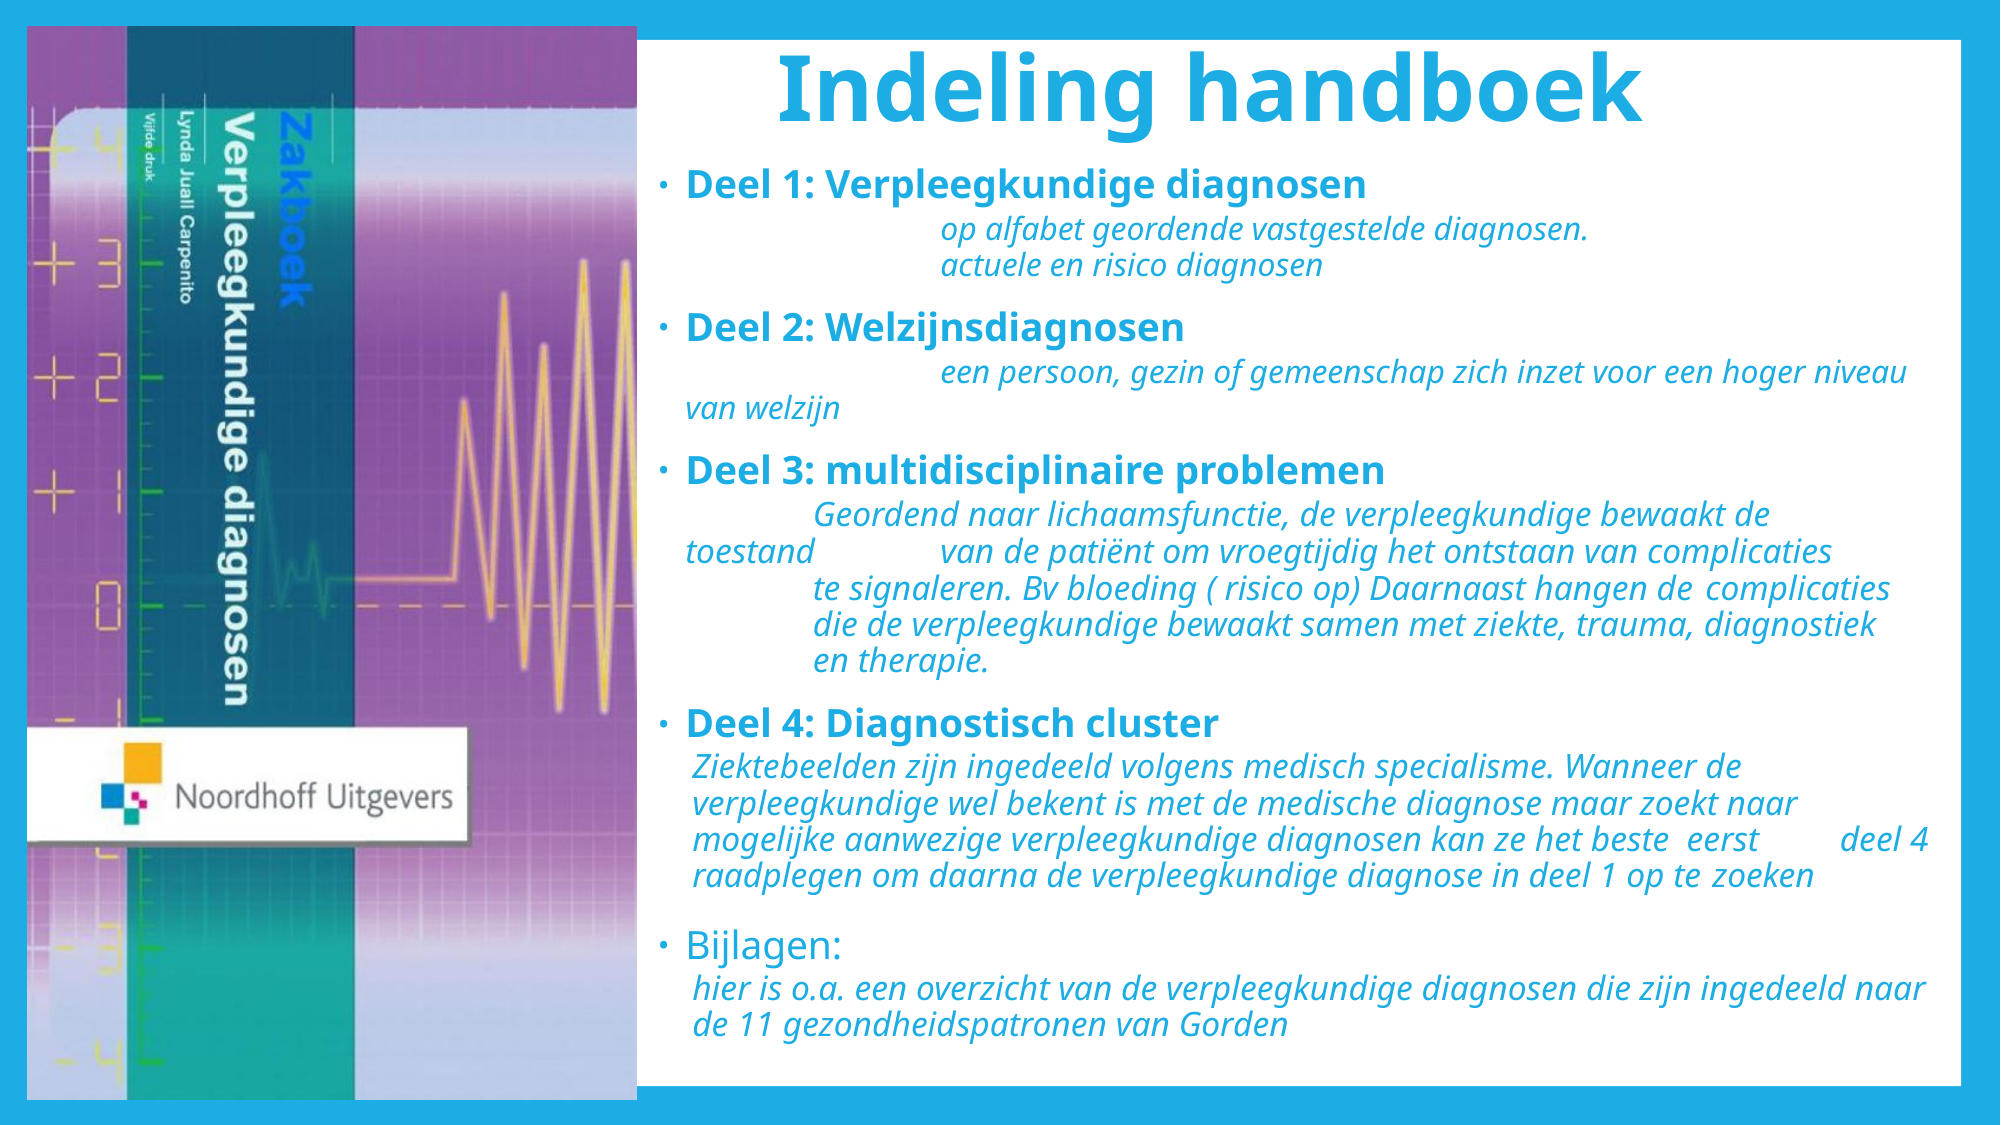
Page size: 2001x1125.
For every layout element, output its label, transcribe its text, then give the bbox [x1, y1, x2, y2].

list Deel 1: Verpleegkundige diagnosen op alfabet geordende vastgestelde diagnosen. actuele en risico diagnosen Deel 2: Welzijnsdiagnosen een persoon, gezin of gemeenschap zich inzet voor een hoger niveau van welzijn Deel 3: multidisciplinaire problemen Geordend naar lichaamsfunctie, de verpleegkundige bewaakt de toestand van de patiënt om vroegtijdig het ontstaan van complicaties te signaleren. Bv bloeding ( risico op) Daarnaast hangen de complicaties die de verpleegkundige bewaakt samen met ziekte, trauma, diagnostiek en therapie. Deel 4: Diagnostisch cluster Ziektebeelden zijn ingedeeld volgens medisch specialisme. Wanneer de verpleegkundige wel bekent is met de medische diagnose maar zoekt naar mogelijke aanwezige verpleegkundige diagnosen kan ze het beste eerst deel 4 raadplegen om daarna de verpleegkundige diagnose in deel 1 op te zoeken Bijlagen: hier is o.a. een overzicht van de verpleegkundige diagnosen die zijn ingedeeld naar de 11 gezondheidspatronen van Gorden [641, 157, 1955, 1099]
title Indeling handboek [762, 26, 1882, 157]
picture [27, 26, 637, 1101]
